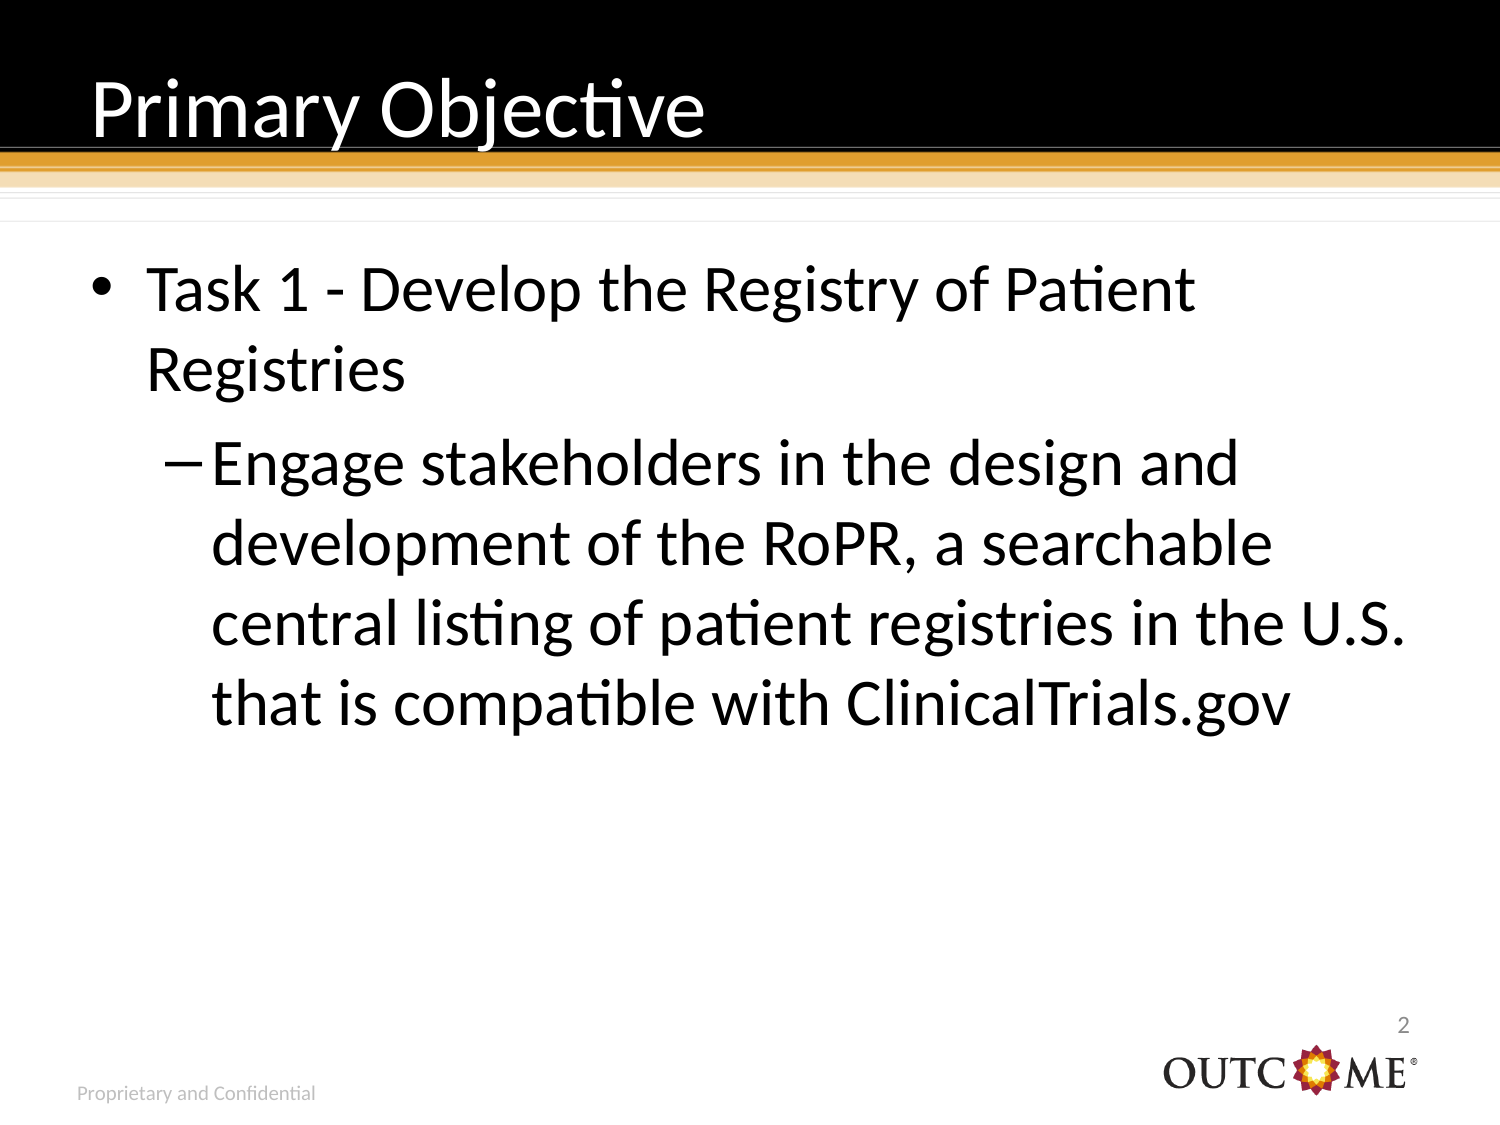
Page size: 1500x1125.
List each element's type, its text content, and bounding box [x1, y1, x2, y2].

list Task 1 - Develop the Registry of Patient Registries Engage stakeholders in the design and development of the RoPR, a searchable central listing of patient registries in the U.S. that is compatible with ClinicalTrials.gov [75, 237, 1450, 975]
picture [1163, 1048, 1418, 1096]
title Primary Objective [75, 45, 1500, 163]
picture [0, 0, 1500, 223]
slide_number 1 [1074, 999, 1425, 1048]
